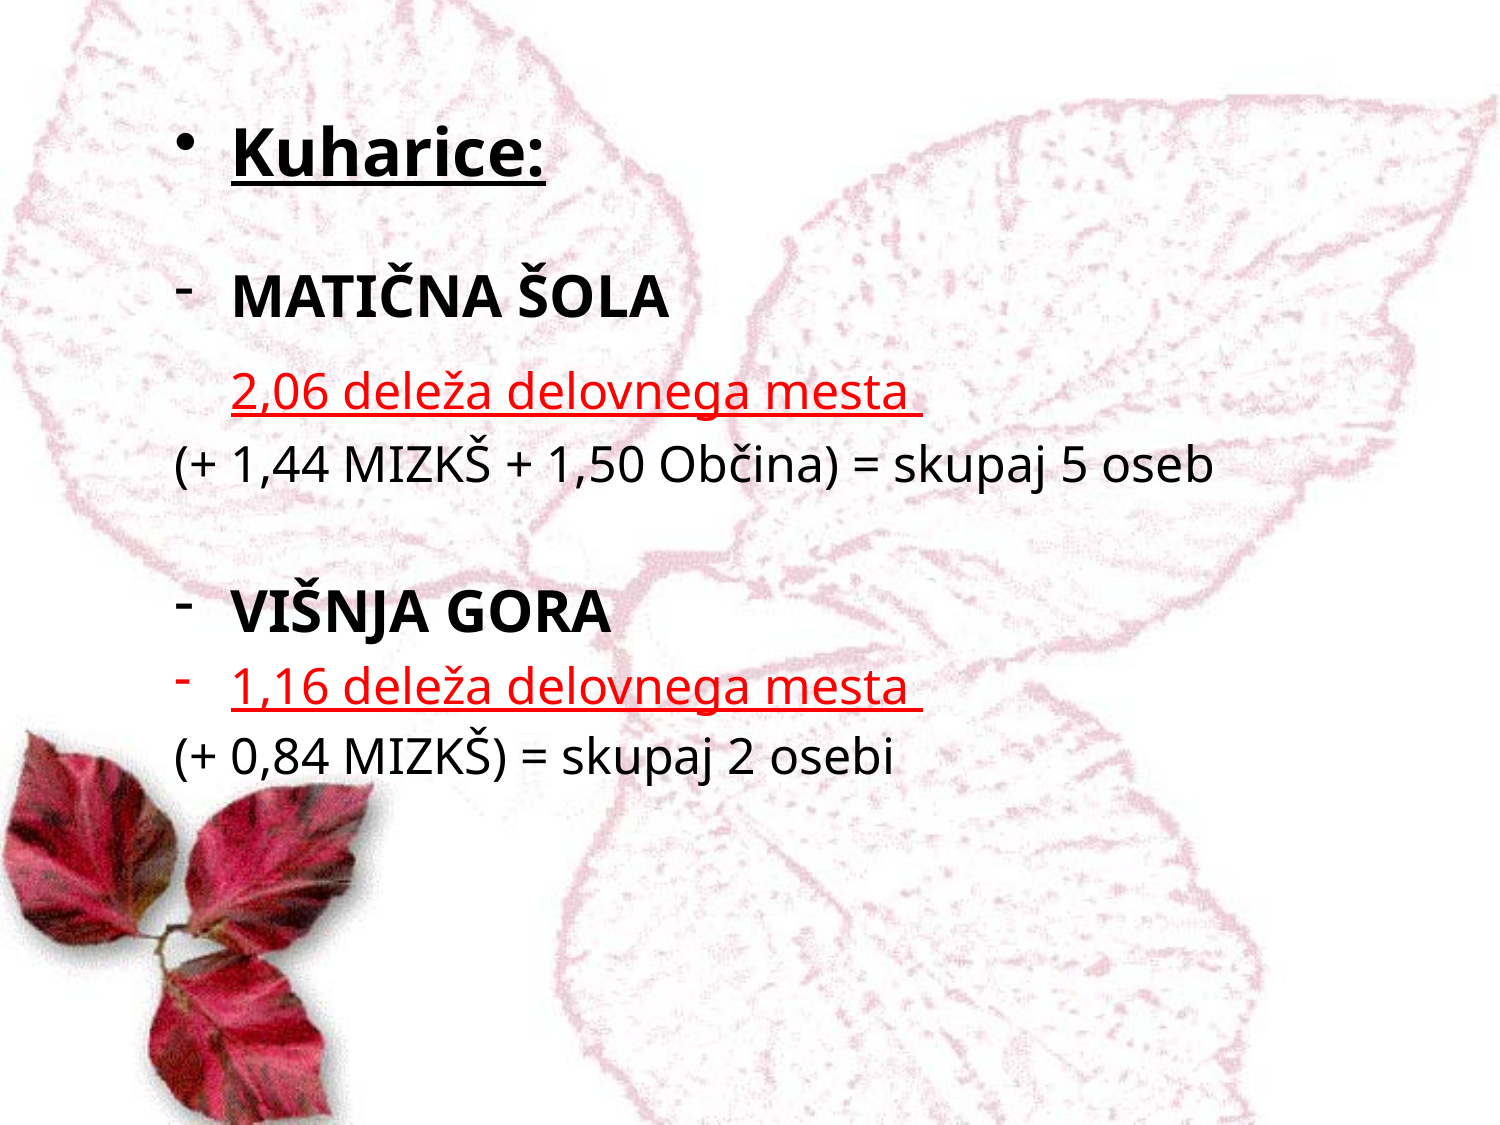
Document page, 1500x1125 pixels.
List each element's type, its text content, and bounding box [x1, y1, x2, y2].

list Kuharice: MATIČNA ŠOLA 2,06 deleža delovnega mesta (+ 1,44 MIZKŠ + 1,50 Občina) = skupaj 5 oseb VIŠNJA GORA 1,16 deleža delovnega mesta (+ 0,84 MIZKŠ) = skupaj 2 osebi [159, 101, 1276, 1001]
picture [0, 0, 1500, 1125]
